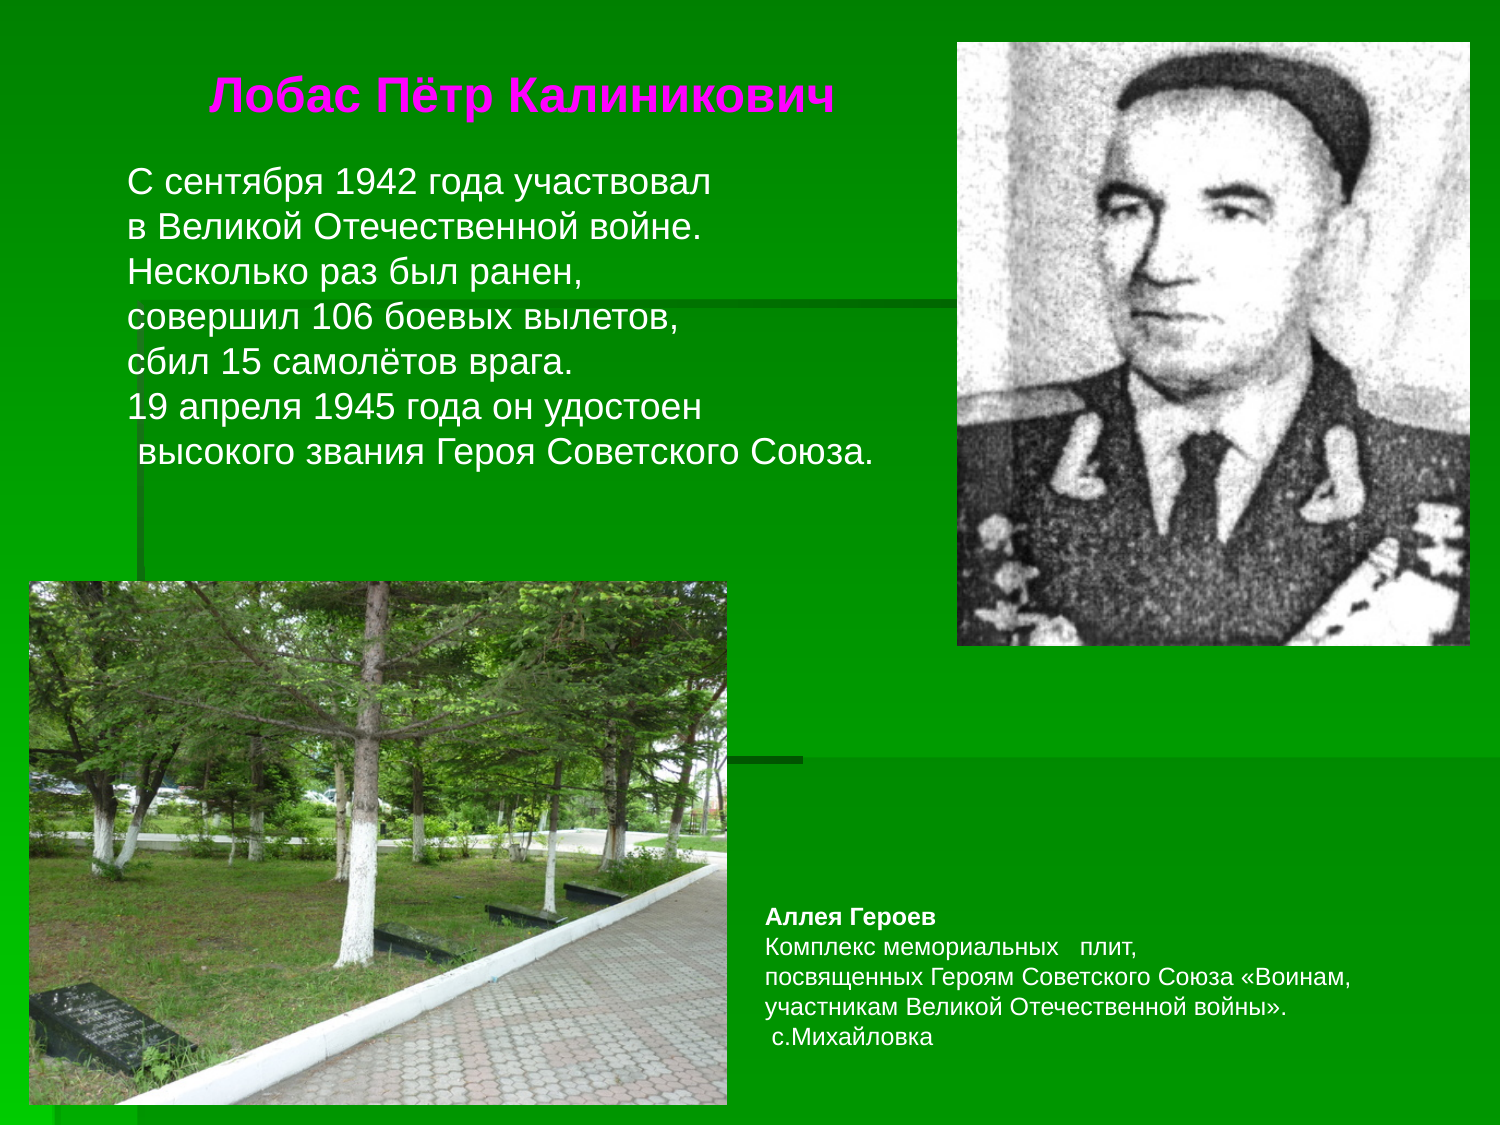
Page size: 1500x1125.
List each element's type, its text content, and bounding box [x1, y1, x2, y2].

text_box Аллея Героев Комплекс мемориальных плит, посвященных Героям Советского Союза «Воинам, участникам Великой Отечественной войны». с.Михайловка [749, 893, 1500, 1058]
picture [957, 42, 1470, 646]
text_box С сентября 1942 года участвовал в Великой Отечественной войне. Несколько раз был ранен, совершил 106 боевых вылетов, сбил 15 самолётов врага. 19 апреля 1945 года он удостоен высокого звания Героя Советского Союза. [112, 149, 908, 479]
picture [29, 581, 727, 1105]
text_box Лобас Пётр Калиникович [194, 54, 865, 130]
